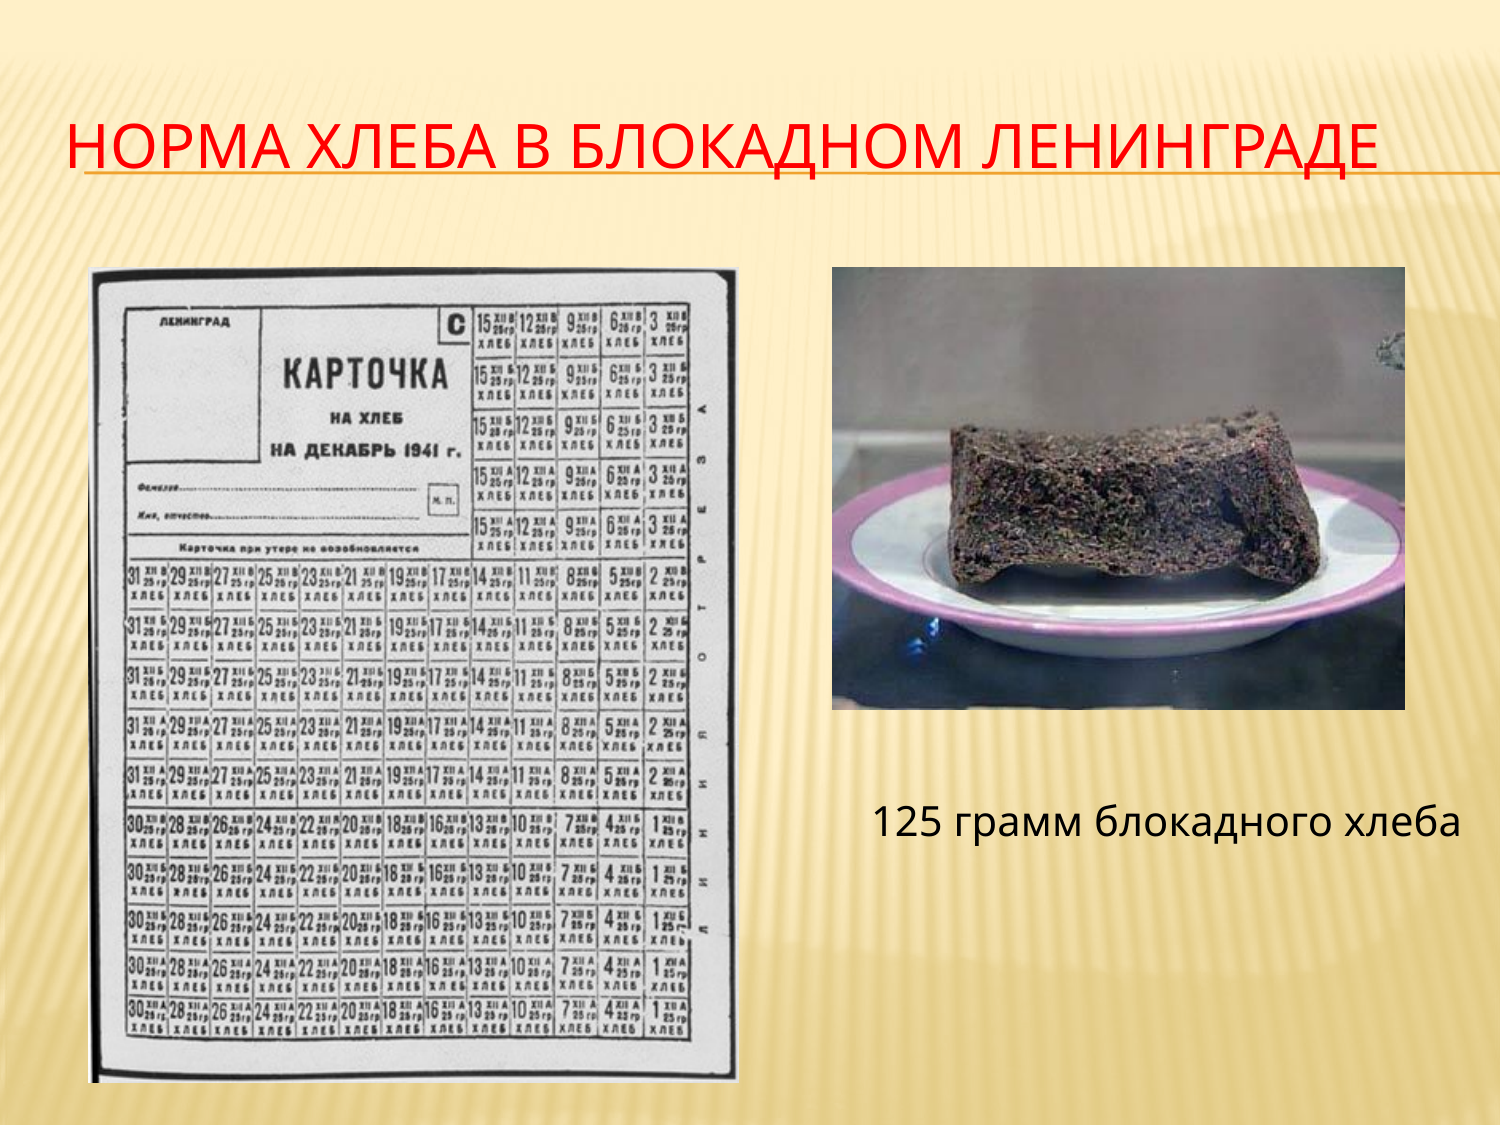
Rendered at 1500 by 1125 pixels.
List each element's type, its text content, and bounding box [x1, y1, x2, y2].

picture [832, 266, 1405, 710]
text_box 125 грамм блокадного хлеба [856, 786, 1500, 852]
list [88, 266, 739, 1083]
title Норма хлеба в блокадном Ленинграде [50, 75, 1475, 213]
